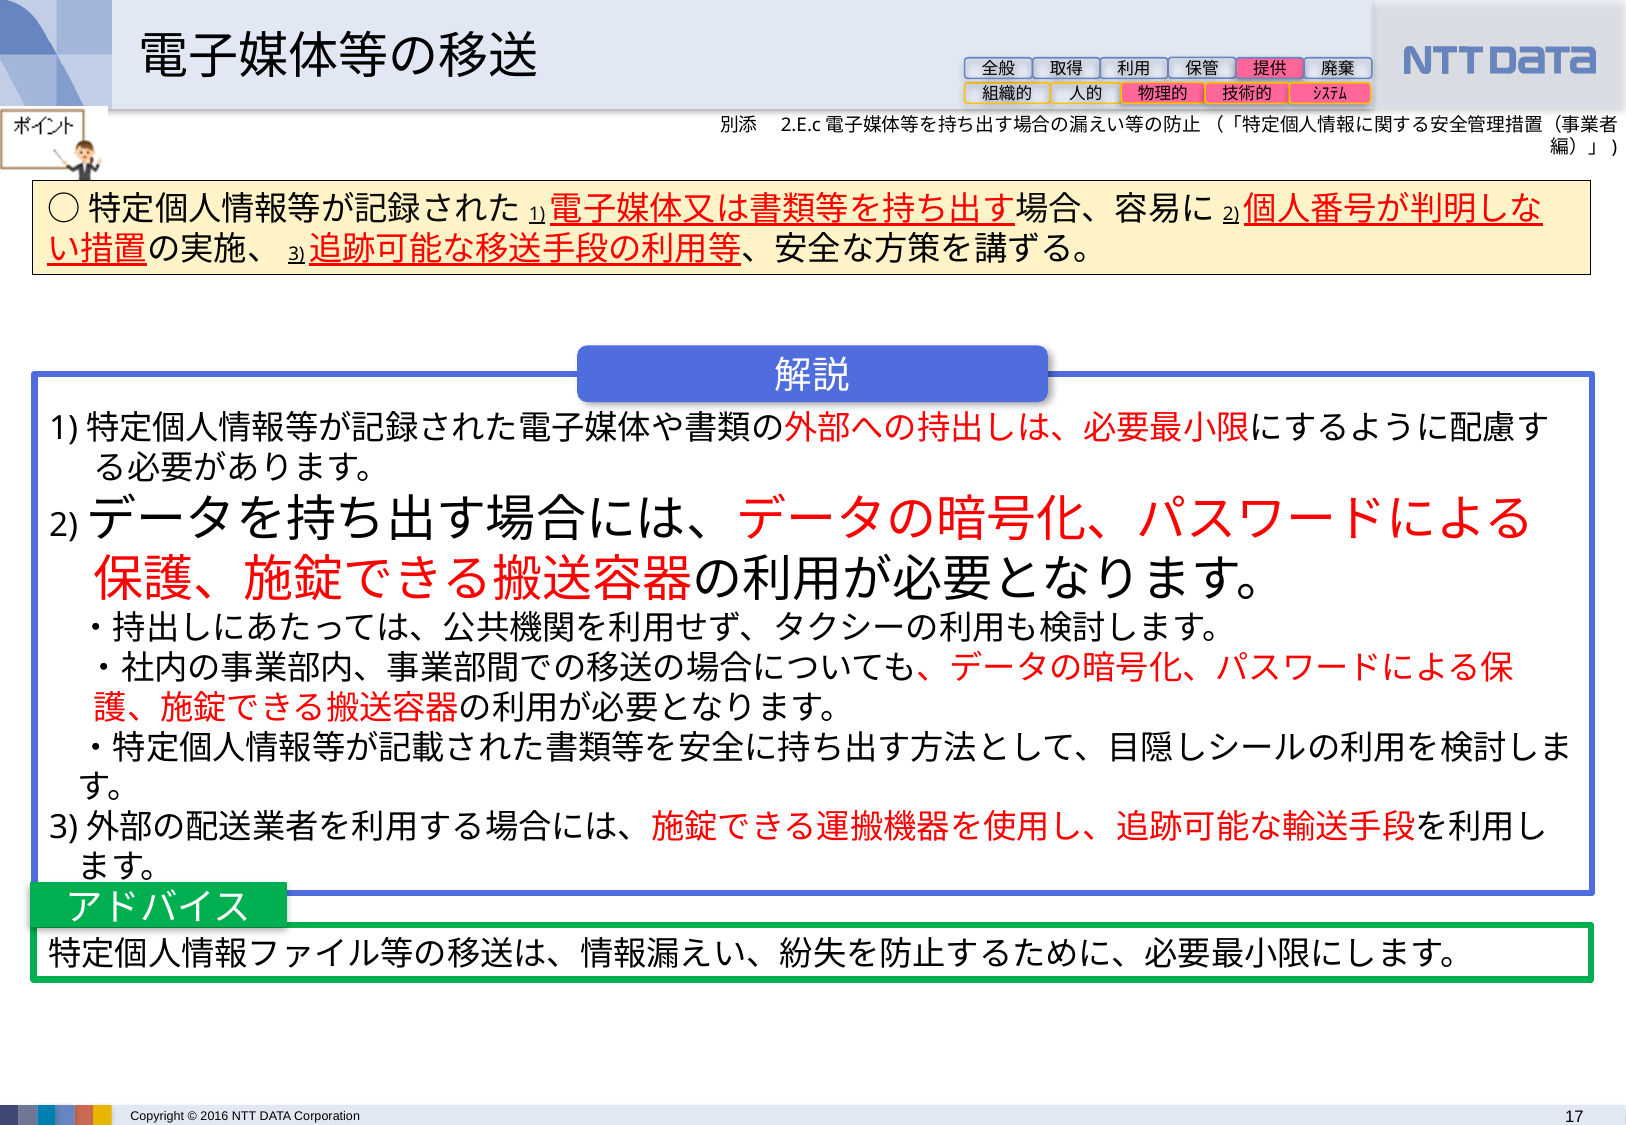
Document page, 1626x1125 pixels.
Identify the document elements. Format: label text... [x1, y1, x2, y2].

text_box ○特定個人情報等が記録された1)電子媒体又は書類等を持ち出す場合、容易に2)個人番号が判明しない措置の実施、3)追跡可能な移送手段の利用等、安全な方策を講ずる。 [32, 180, 1591, 275]
picture [0, 0, 110, 194]
text_box アドバイス [30, 882, 287, 927]
title 電子媒体等の移送 [110, 0, 1416, 109]
text_box 特定個人情報ファイル等の移送は、情報漏えい、紛失を防止するために、必要最小限にします。 [33, 924, 1592, 980]
text_box 別添 2.E.c電子媒体等を持ち出す場合の漏えい等の防止 （「特定個人情報に関する安全管理措置（事業者編）」) [662, 105, 1625, 165]
picture [1416, 46, 1596, 74]
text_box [964, 57, 1373, 104]
text_box 1)特定個人情報等が記録された電子媒体や書類の外部への持出しは、必要最小限にするように配慮する必要があります。 2)データを持ち出す場合には、データの暗号化、パスワードによる保護、施錠できる搬送容器の利用が必要となります。 ・持出しにあたっては、公共機関を利用せず、タクシーの利用も検討します。 ・社内の事業部内、事業部間での移送の場合についても、データの暗号化、パスワードによる保護、施錠できる搬送容器の利用が必要となります。 ・特定個人情報等が記載された書類等を安全に持ち出す方法として、目隠しシールの利用を検討します。 3)外部の配送業者を利用する場合には、施錠できる運搬機器を使用し、追跡可能な輸送手段を利用します。 [34, 373, 1593, 893]
text_box 解説 [577, 345, 1048, 402]
